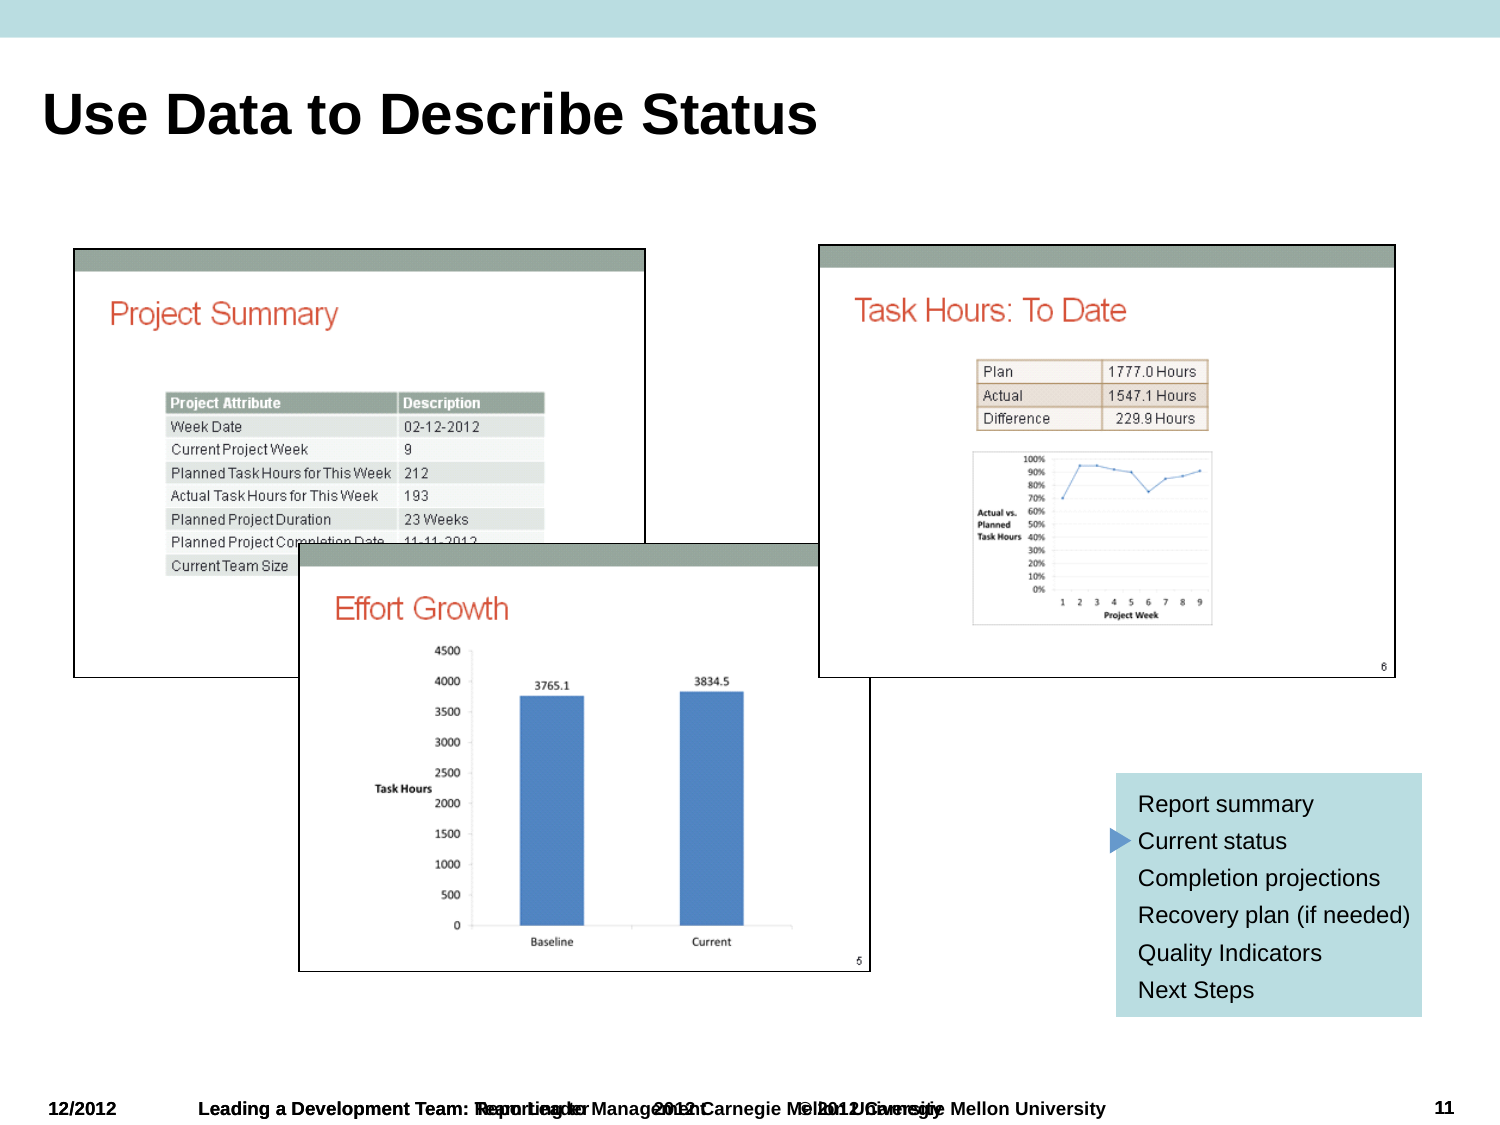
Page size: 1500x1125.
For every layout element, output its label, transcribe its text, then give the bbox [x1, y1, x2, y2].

picture [1115, 772, 1426, 1019]
title Use Data to Describe Status [42, 89, 1438, 147]
picture [74, 245, 1395, 972]
